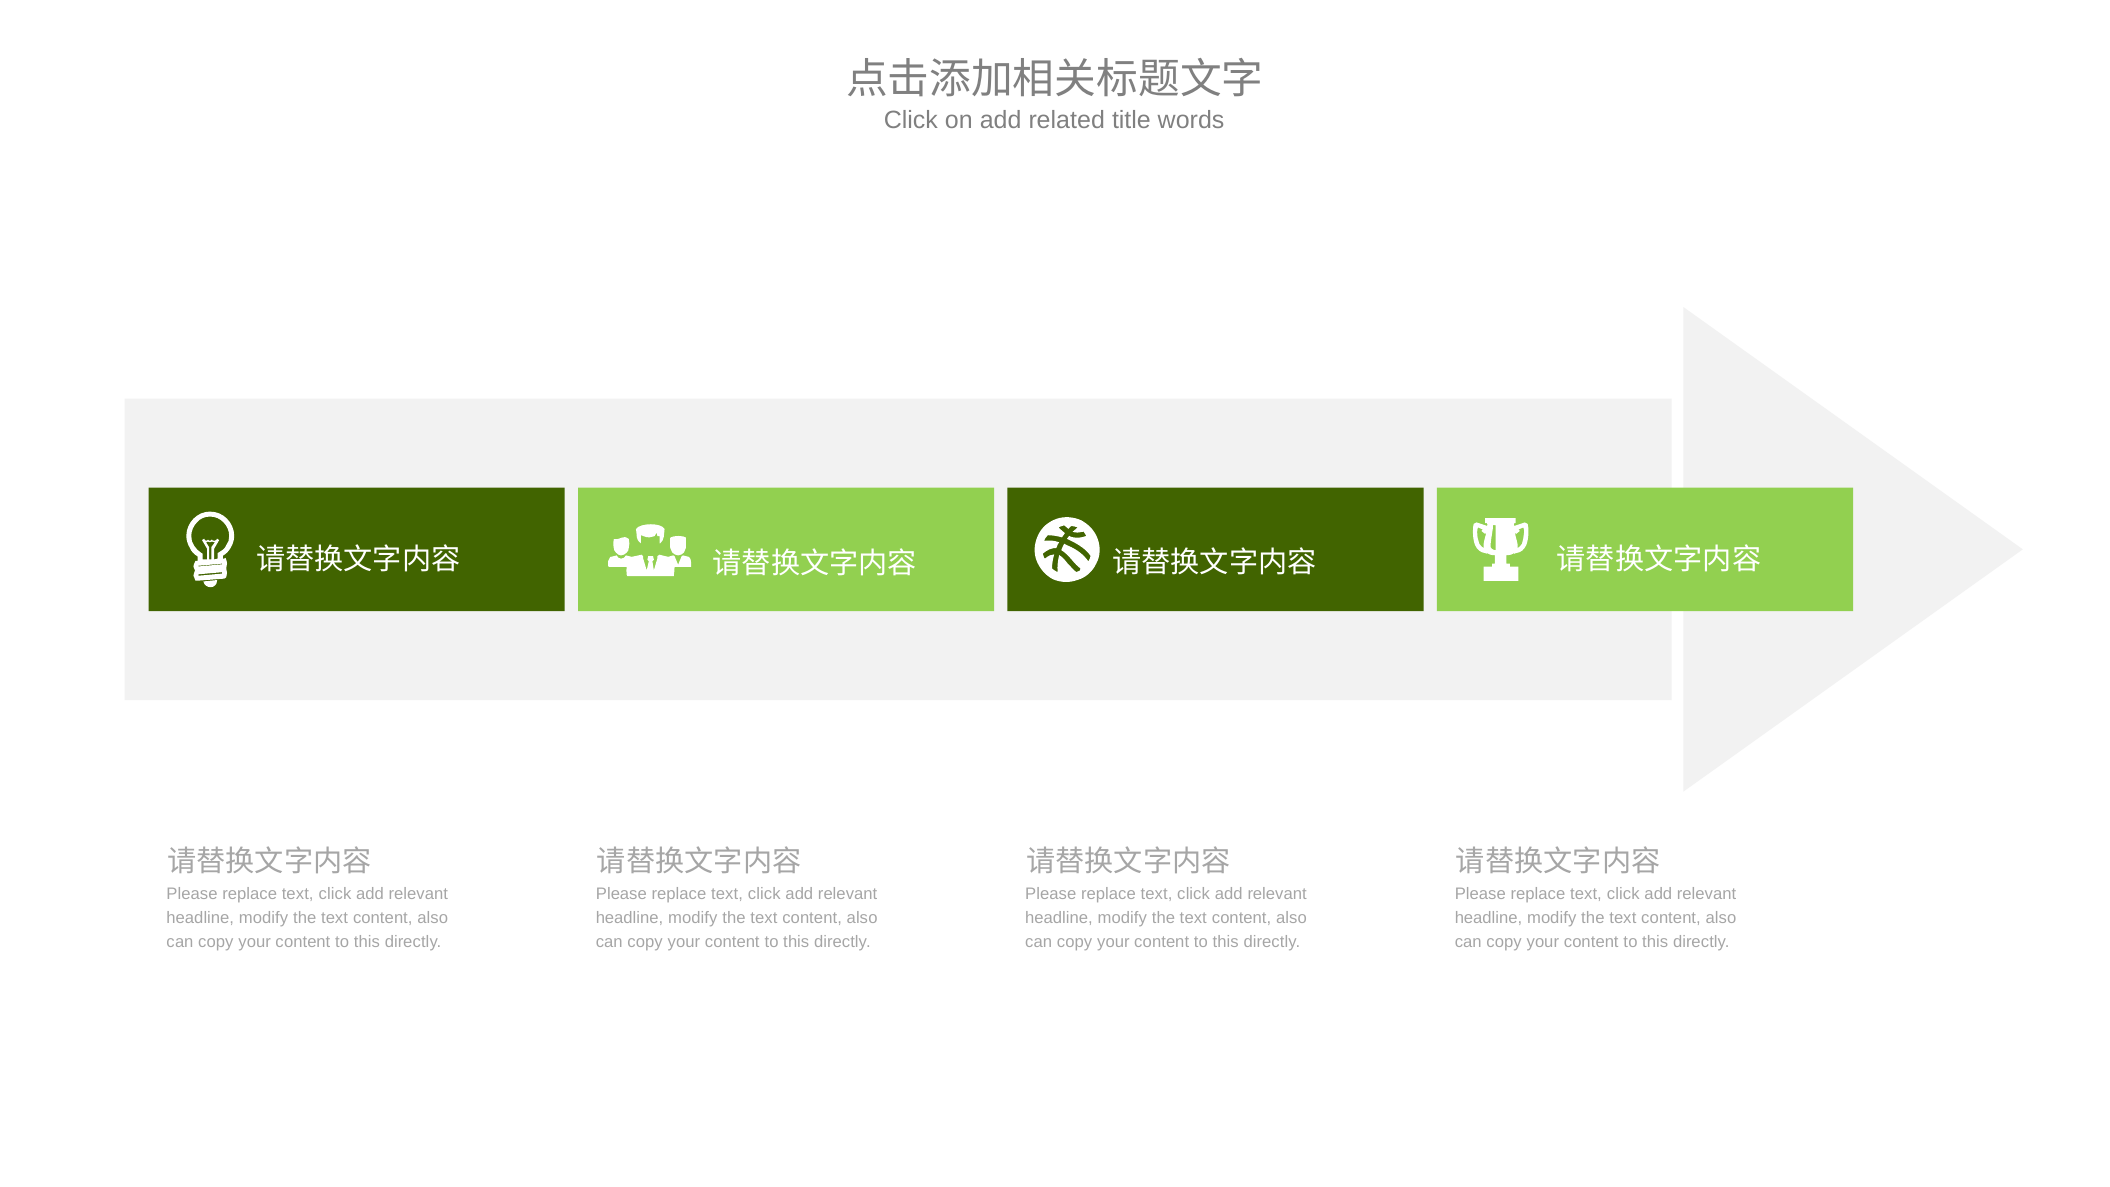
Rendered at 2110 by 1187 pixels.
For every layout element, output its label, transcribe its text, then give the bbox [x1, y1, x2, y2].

text_box Please replace text, click add relevant headline, modify the text content, also can copy your content to this directly. [581, 871, 893, 959]
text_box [577, 487, 995, 612]
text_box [148, 487, 565, 612]
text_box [1436, 487, 1854, 612]
text_box 请替换文字内容 [582, 828, 817, 885]
text_box 请替换文字内容 [1011, 828, 1246, 885]
text_box 请替换文字内容 [152, 828, 388, 885]
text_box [1007, 487, 1424, 612]
text_box 点击添加相关标题文字 [803, 44, 1307, 107]
text_box [1682, 305, 2025, 794]
text_box [124, 397, 1673, 701]
text_box Please replace text, click add relevant headline, modify the text content, also can copy your content to this directly. [1440, 871, 1752, 959]
text_box Please replace text, click add relevant headline, modify the text content, also can copy your content to this directly. [1010, 871, 1323, 959]
text_box Click on add related title words [864, 95, 1246, 158]
text_box 请替换文字内容 [1441, 828, 1676, 885]
text_box Please replace text, click add relevant headline, modify the text content, also can copy your content to this directly. [151, 871, 464, 959]
